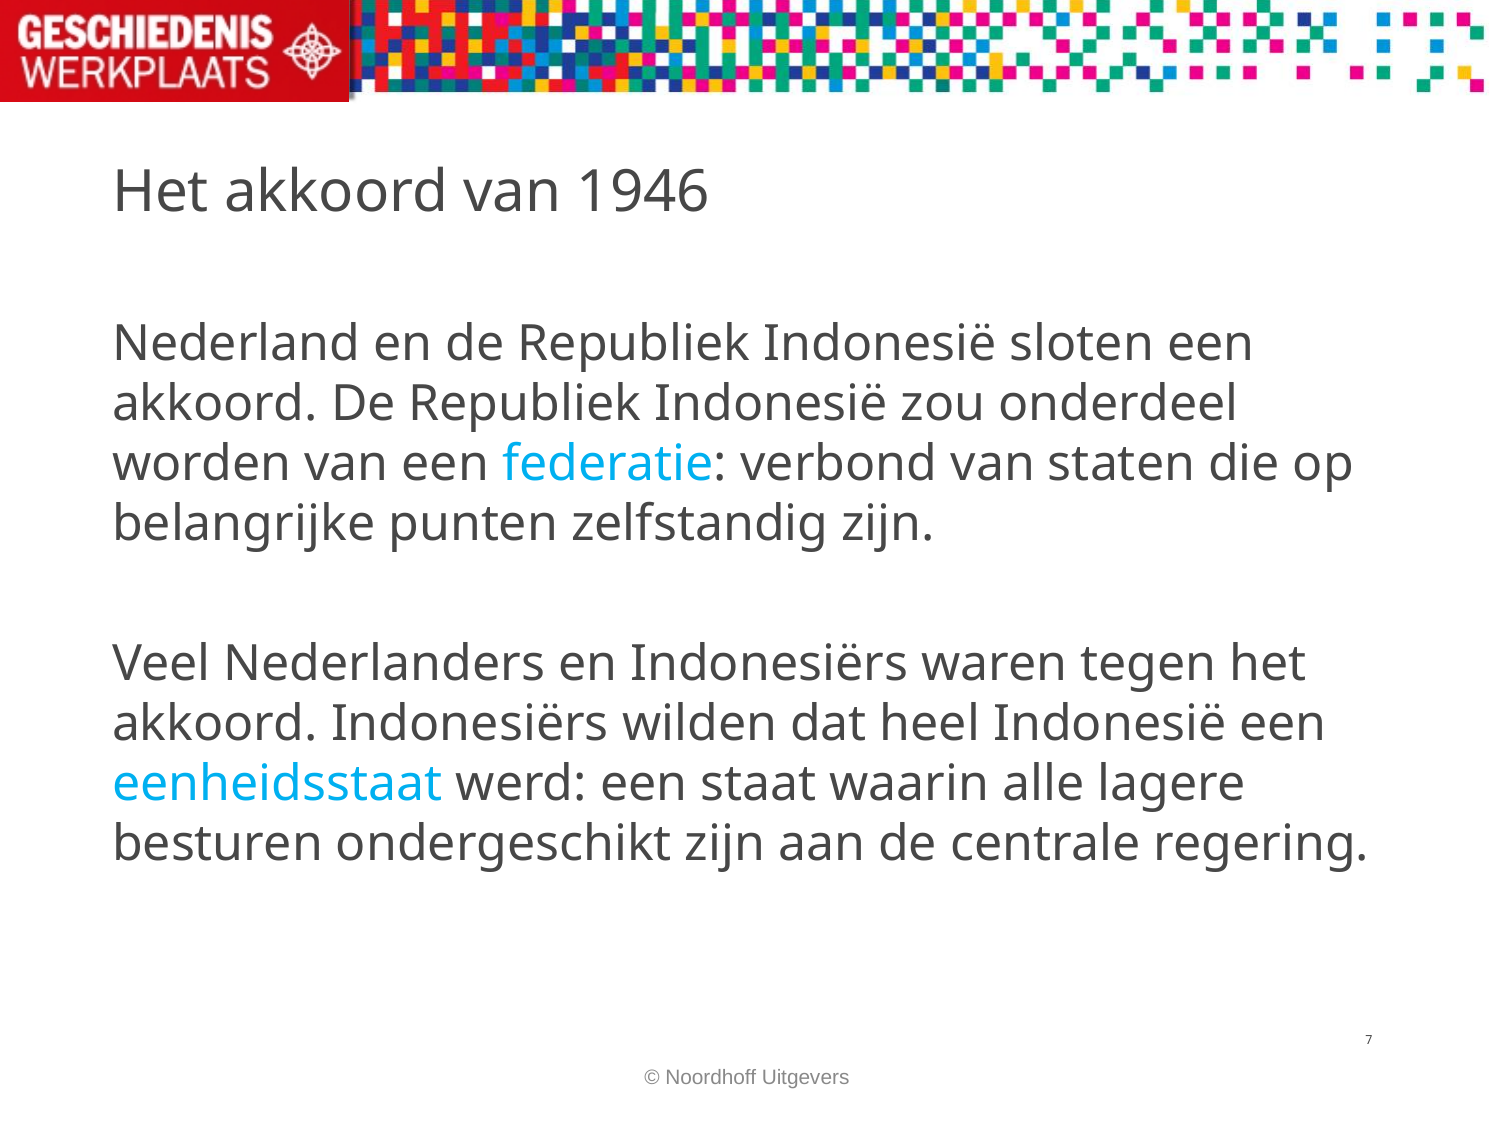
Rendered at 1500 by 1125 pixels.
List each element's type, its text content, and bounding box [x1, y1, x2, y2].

title Het akkoord van 1946 [112, 145, 1401, 256]
text_box © Noordhoff Uitgevers [512, 1045, 988, 1106]
picture [0, 0, 1500, 1125]
slide_number 7 [1325, 1025, 1388, 1063]
list Nederland en de Republiek Indonesië sloten een akkoord. De Republiek Indonesië zou onderdeel worden van een federatie: verbond van staten die op belangrijke punten zelfstandig zijn. Veel Nederlanders en Indonesiërs waren tegen het akkoord. Indonesiërs wilden dat heel Indonesië een eenheidsstaat werd: een staat waarin alle lagere besturen ondergeschikt zijn aan de centrale regering. [112, 302, 1409, 1024]
